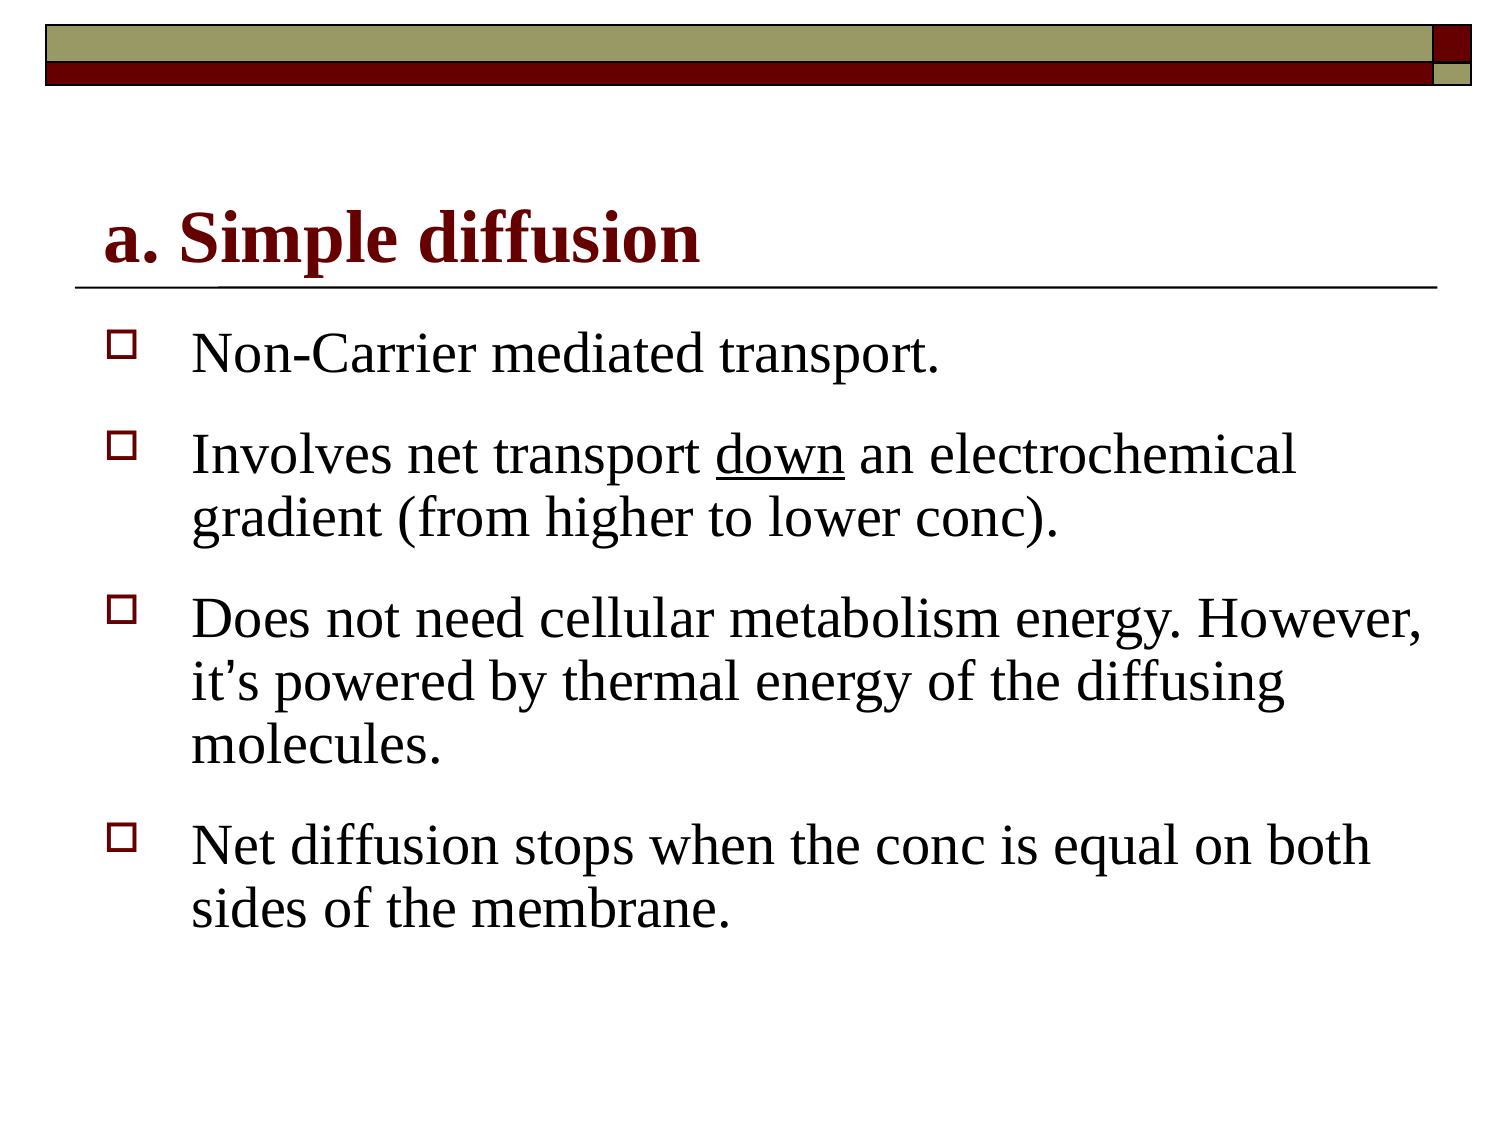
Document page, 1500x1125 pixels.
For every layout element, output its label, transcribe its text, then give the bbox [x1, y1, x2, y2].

list Non-Carrier mediated transport. Involves net transport down an electrochemical gradient (from higher to lower conc). Does not need cellular metabolism energy. However, it’s powered by thermal energy of the diffusing molecules. Net diffusion stops when the conc is equal on both sides of the membrane. [88, 314, 1442, 1049]
title a. Simple diffusion [88, 49, 1400, 286]
